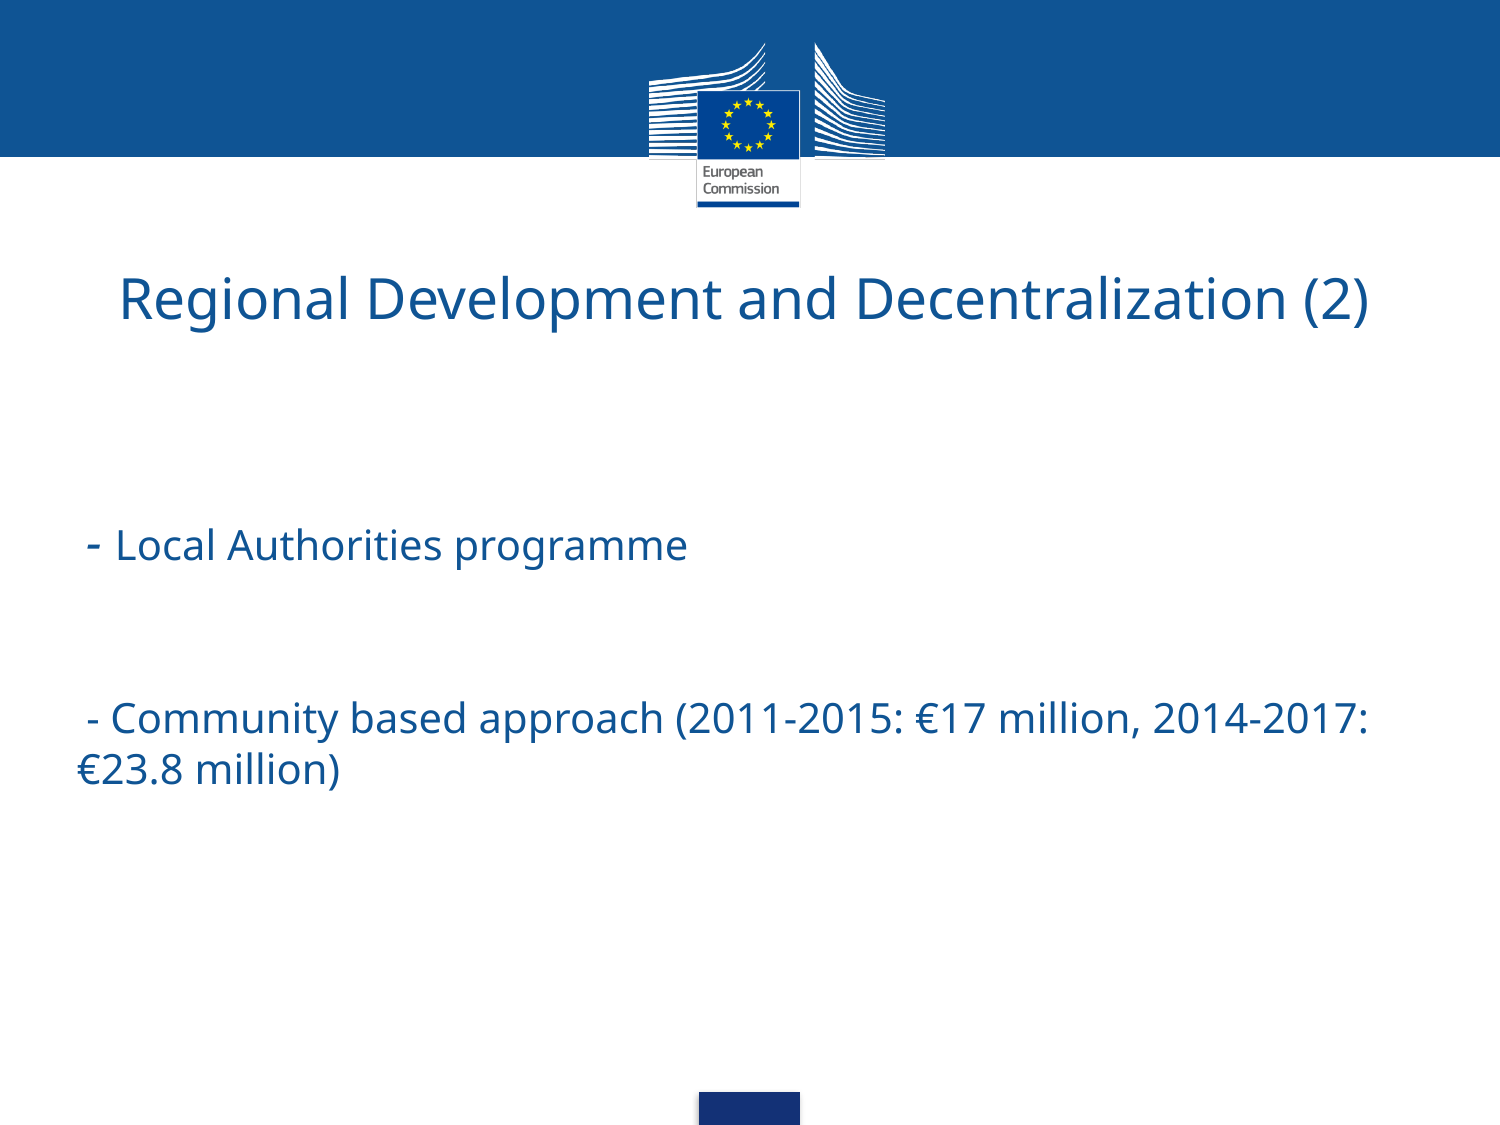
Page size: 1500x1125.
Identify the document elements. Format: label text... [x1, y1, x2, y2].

list - Local Authorities programme - Community based approach (2011-2015: €17 million, 2014-2017: €23.8 million) [76, 372, 1428, 1060]
title Regional Development and Decentralization (2) [64, 219, 1416, 374]
picture [649, 42, 885, 208]
